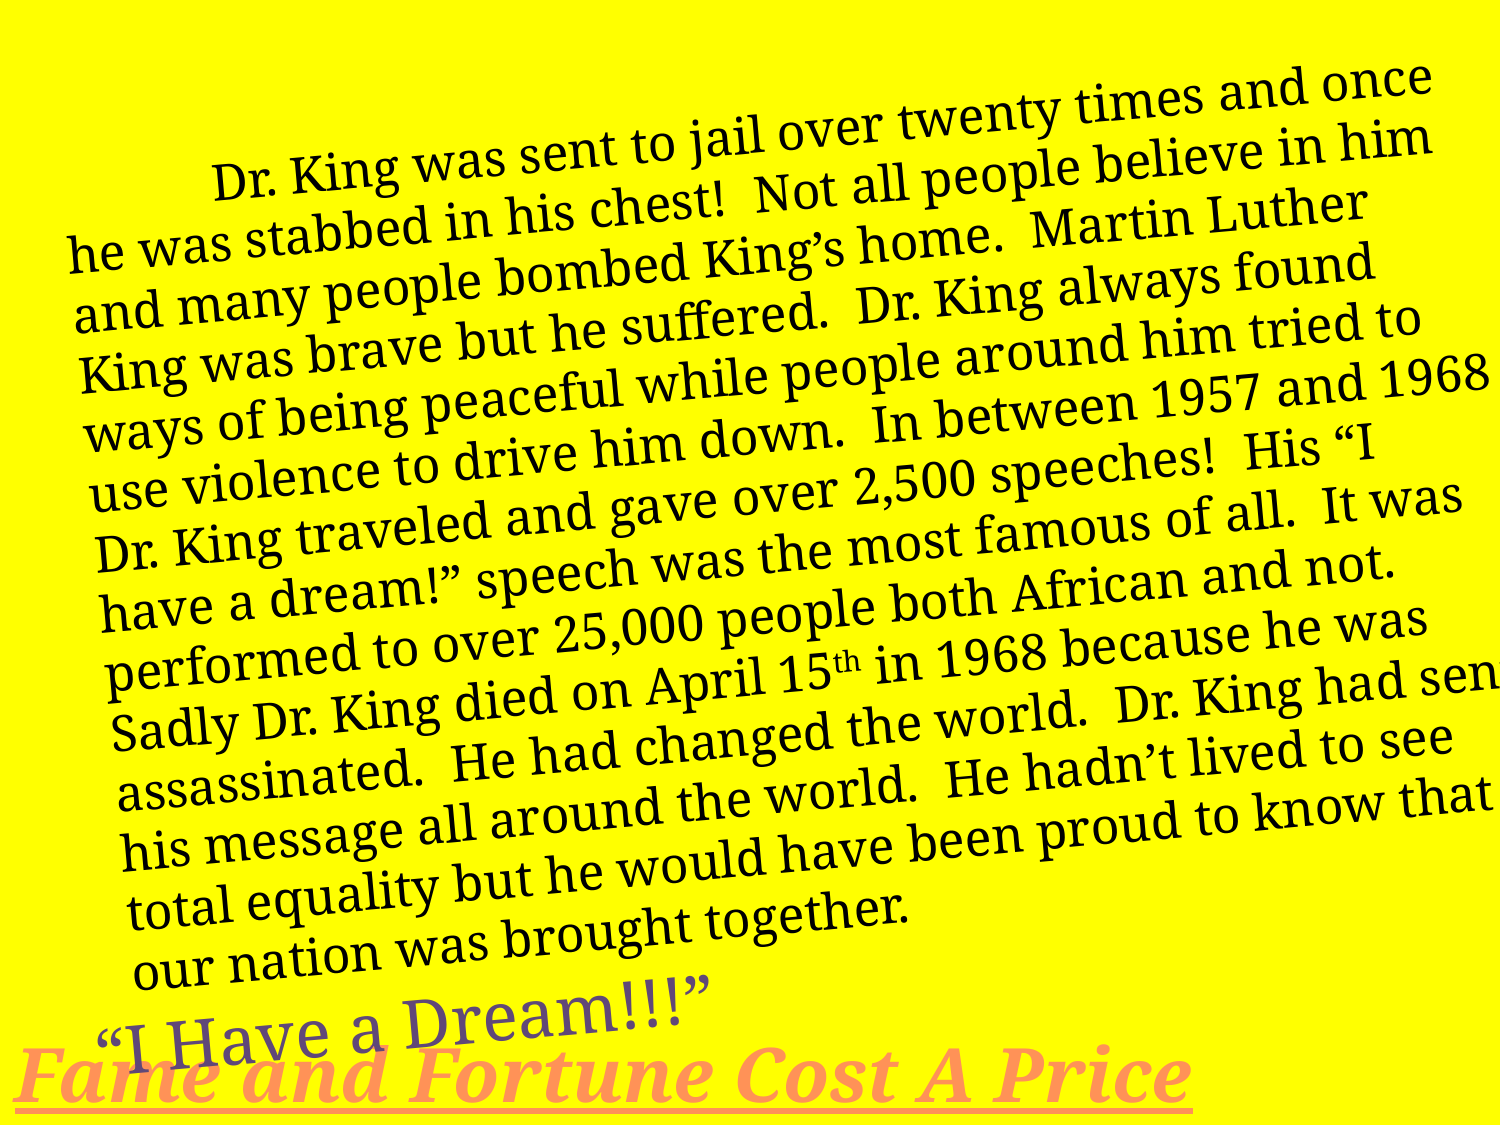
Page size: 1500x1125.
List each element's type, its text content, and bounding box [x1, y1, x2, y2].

title Fame and Fortune Cost A Price [0, 817, 1425, 1125]
list Dr. King was sent to jail over twenty times and once he was stabbed in his chest! Not all people believe in him and many people bombed King’s home. Martin Luther King was brave but he suffered. Dr. King always found ways of being peaceful while people around him tried to use violence to drive him down. In between 1957 and 1968 Dr. King traveled and gave over 2,500 speeches! His “I have a dream!” speech was the most famous of all. It was performed to over 25,000 people both African and not. Sadly Dr. King died on April 15th in 1968 because he was assassinated. He had changed the world. Dr. King had sent his message all around the world. He hadn’t lived to see total equality but he would have been proud to know that our nation was brought together. “I Have a Dream!!!” [0, 0, 1500, 1005]
